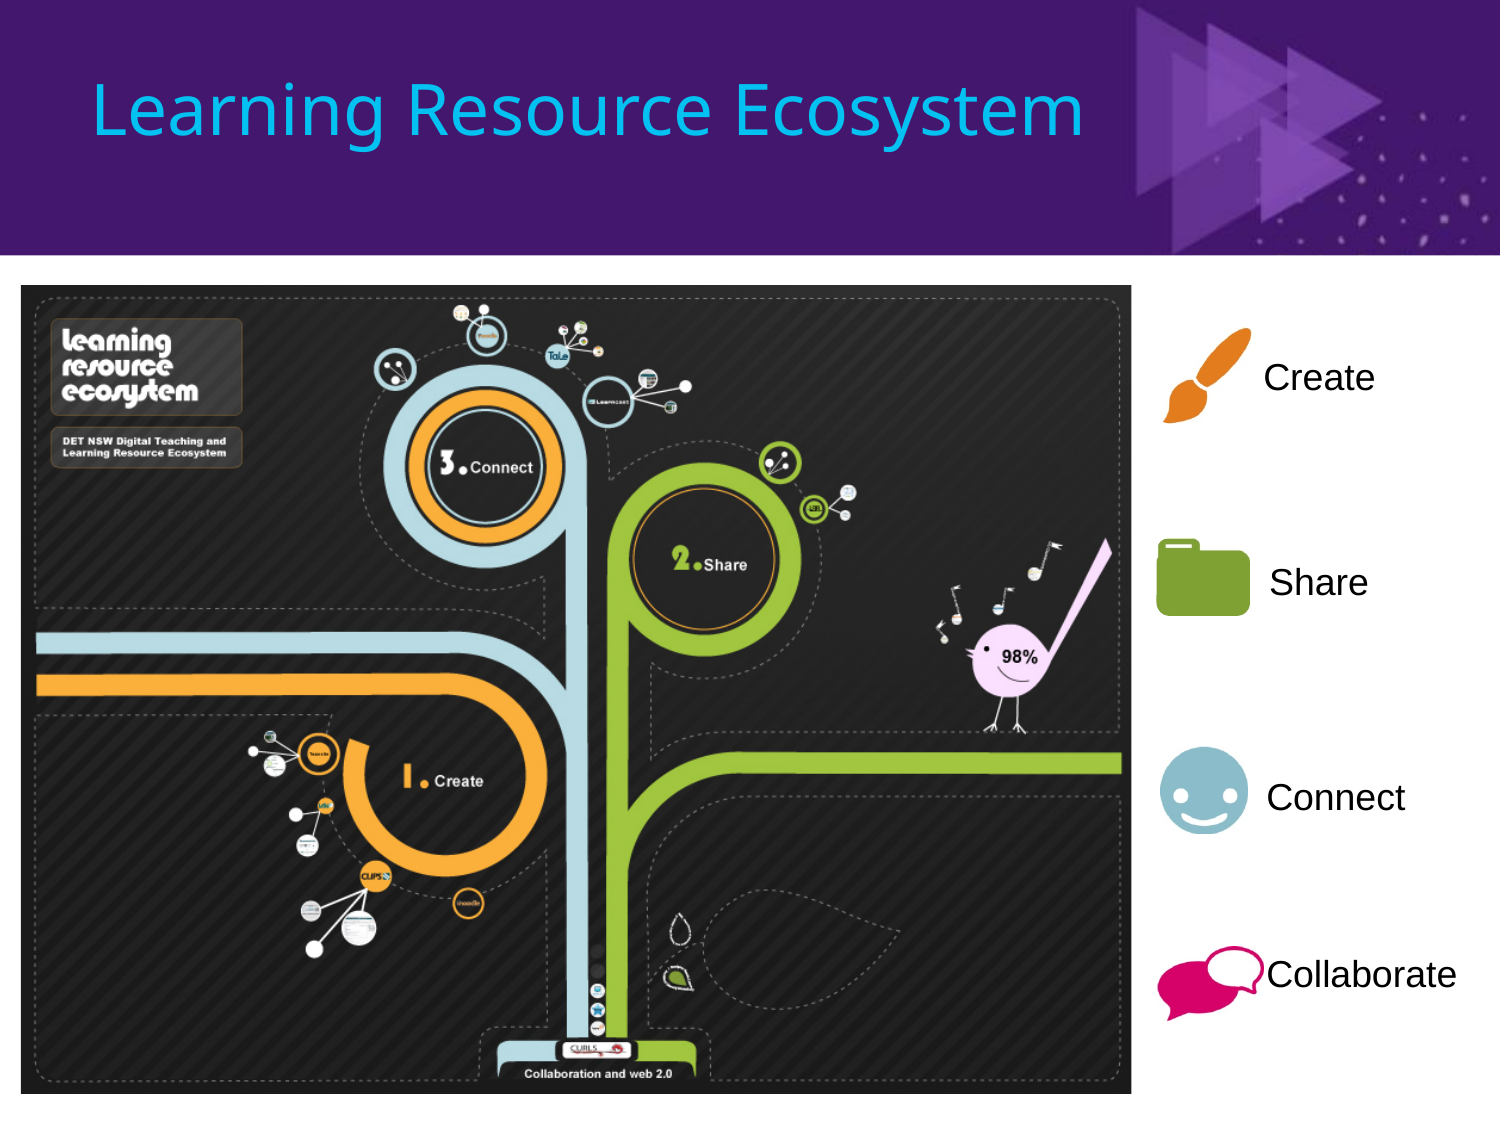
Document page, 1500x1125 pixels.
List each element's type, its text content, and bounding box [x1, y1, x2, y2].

picture [20, 284, 1132, 1095]
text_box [1159, 746, 1407, 834]
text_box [1158, 326, 1377, 424]
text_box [1156, 946, 1474, 1021]
title Learning Resource Ecosystem [75, 56, 1425, 244]
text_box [1156, 537, 1370, 617]
picture [0, 0, 1500, 255]
